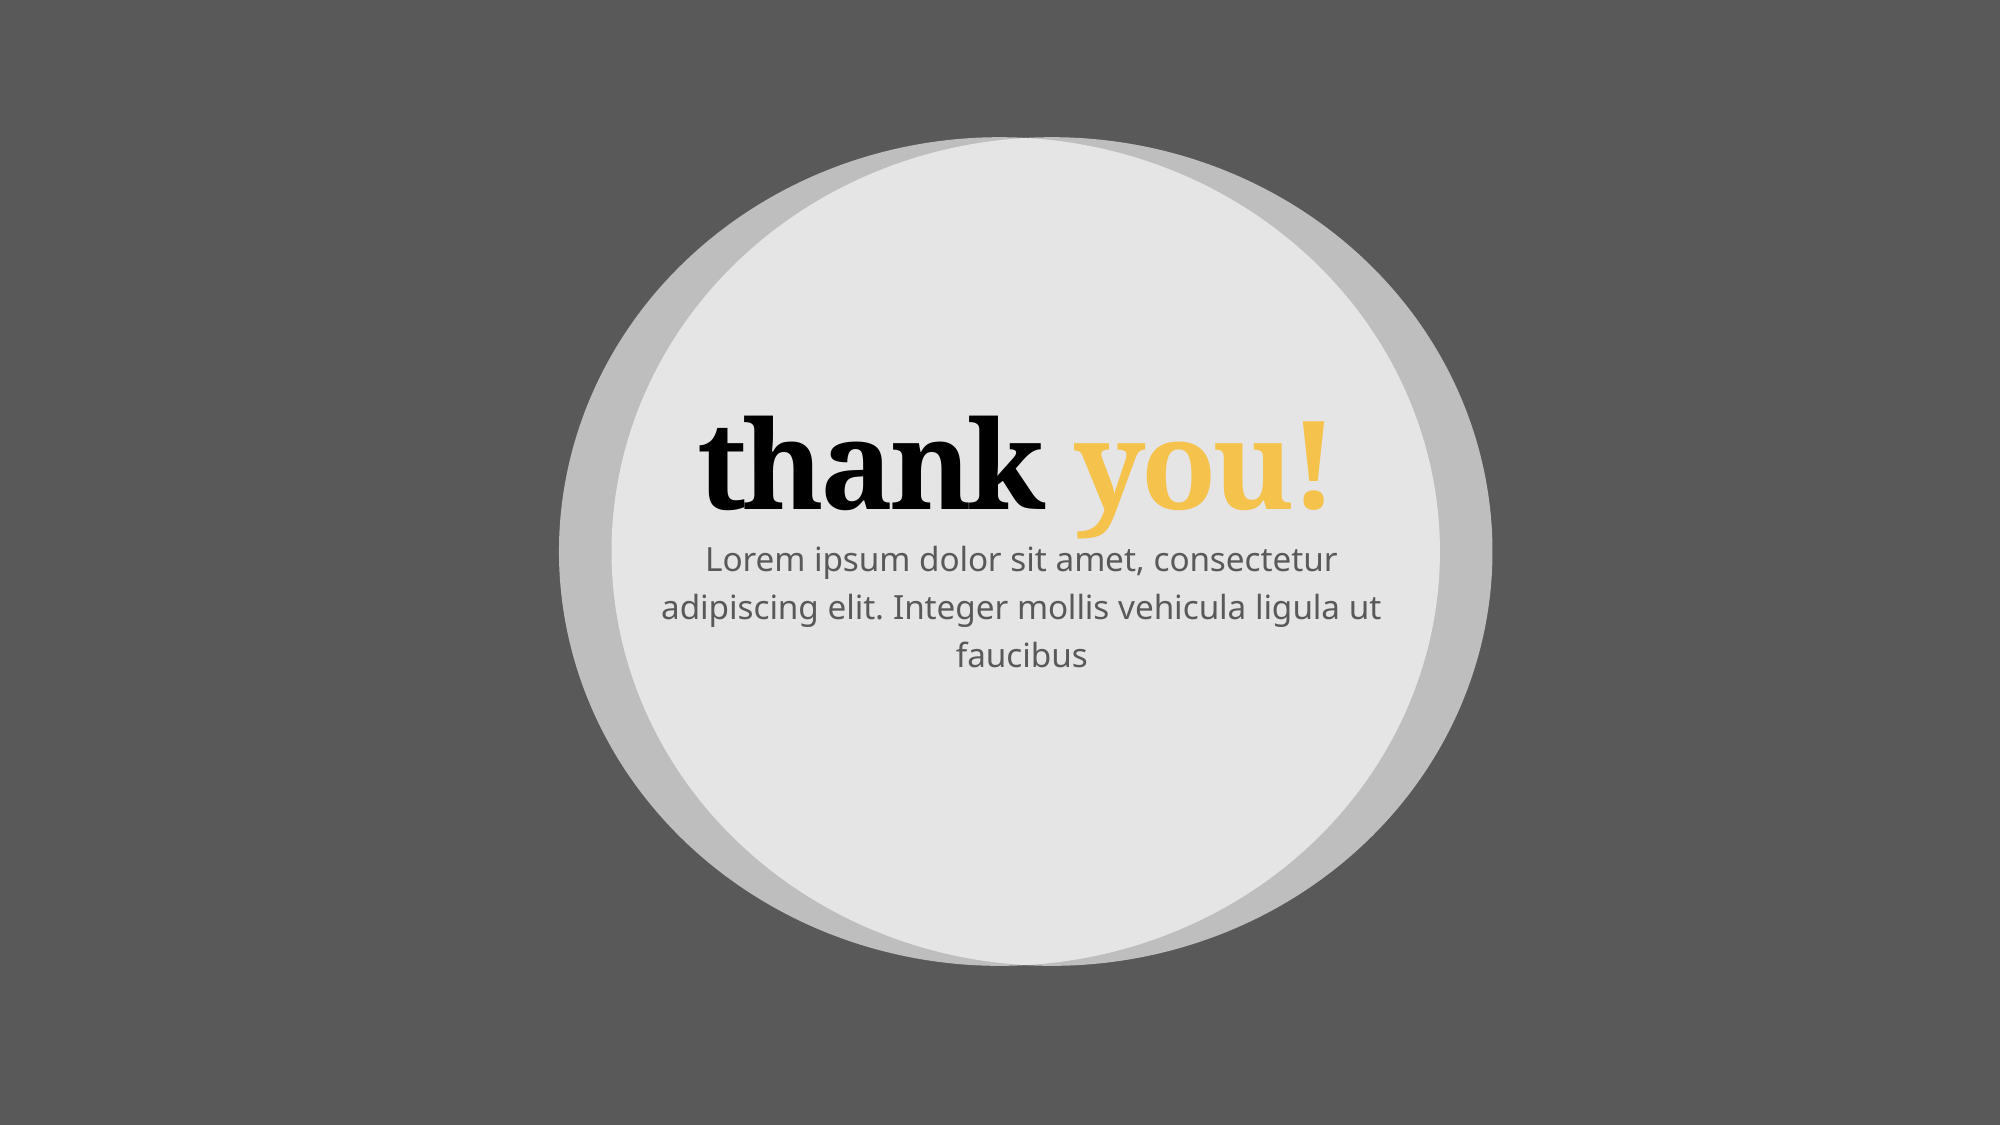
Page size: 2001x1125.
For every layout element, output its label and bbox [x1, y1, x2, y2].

text_box [558, 136, 1493, 967]
text_box [594, 378, 1441, 636]
